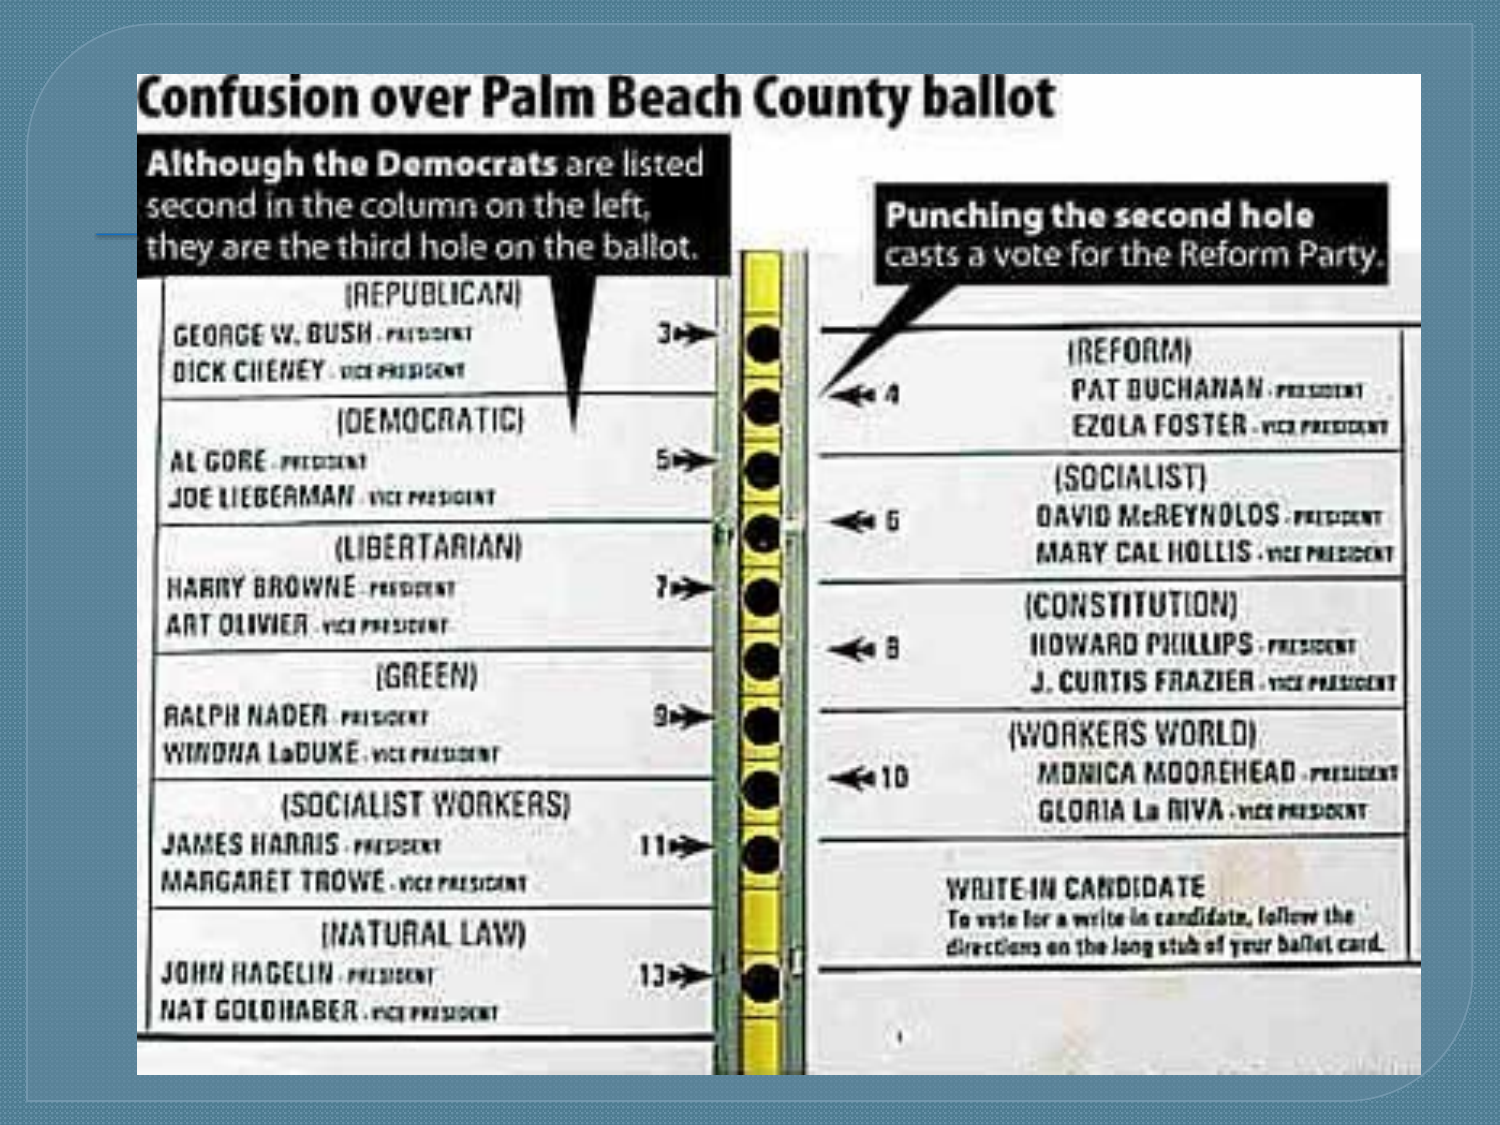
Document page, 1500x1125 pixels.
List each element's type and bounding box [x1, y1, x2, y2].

picture [137, 74, 1421, 1076]
